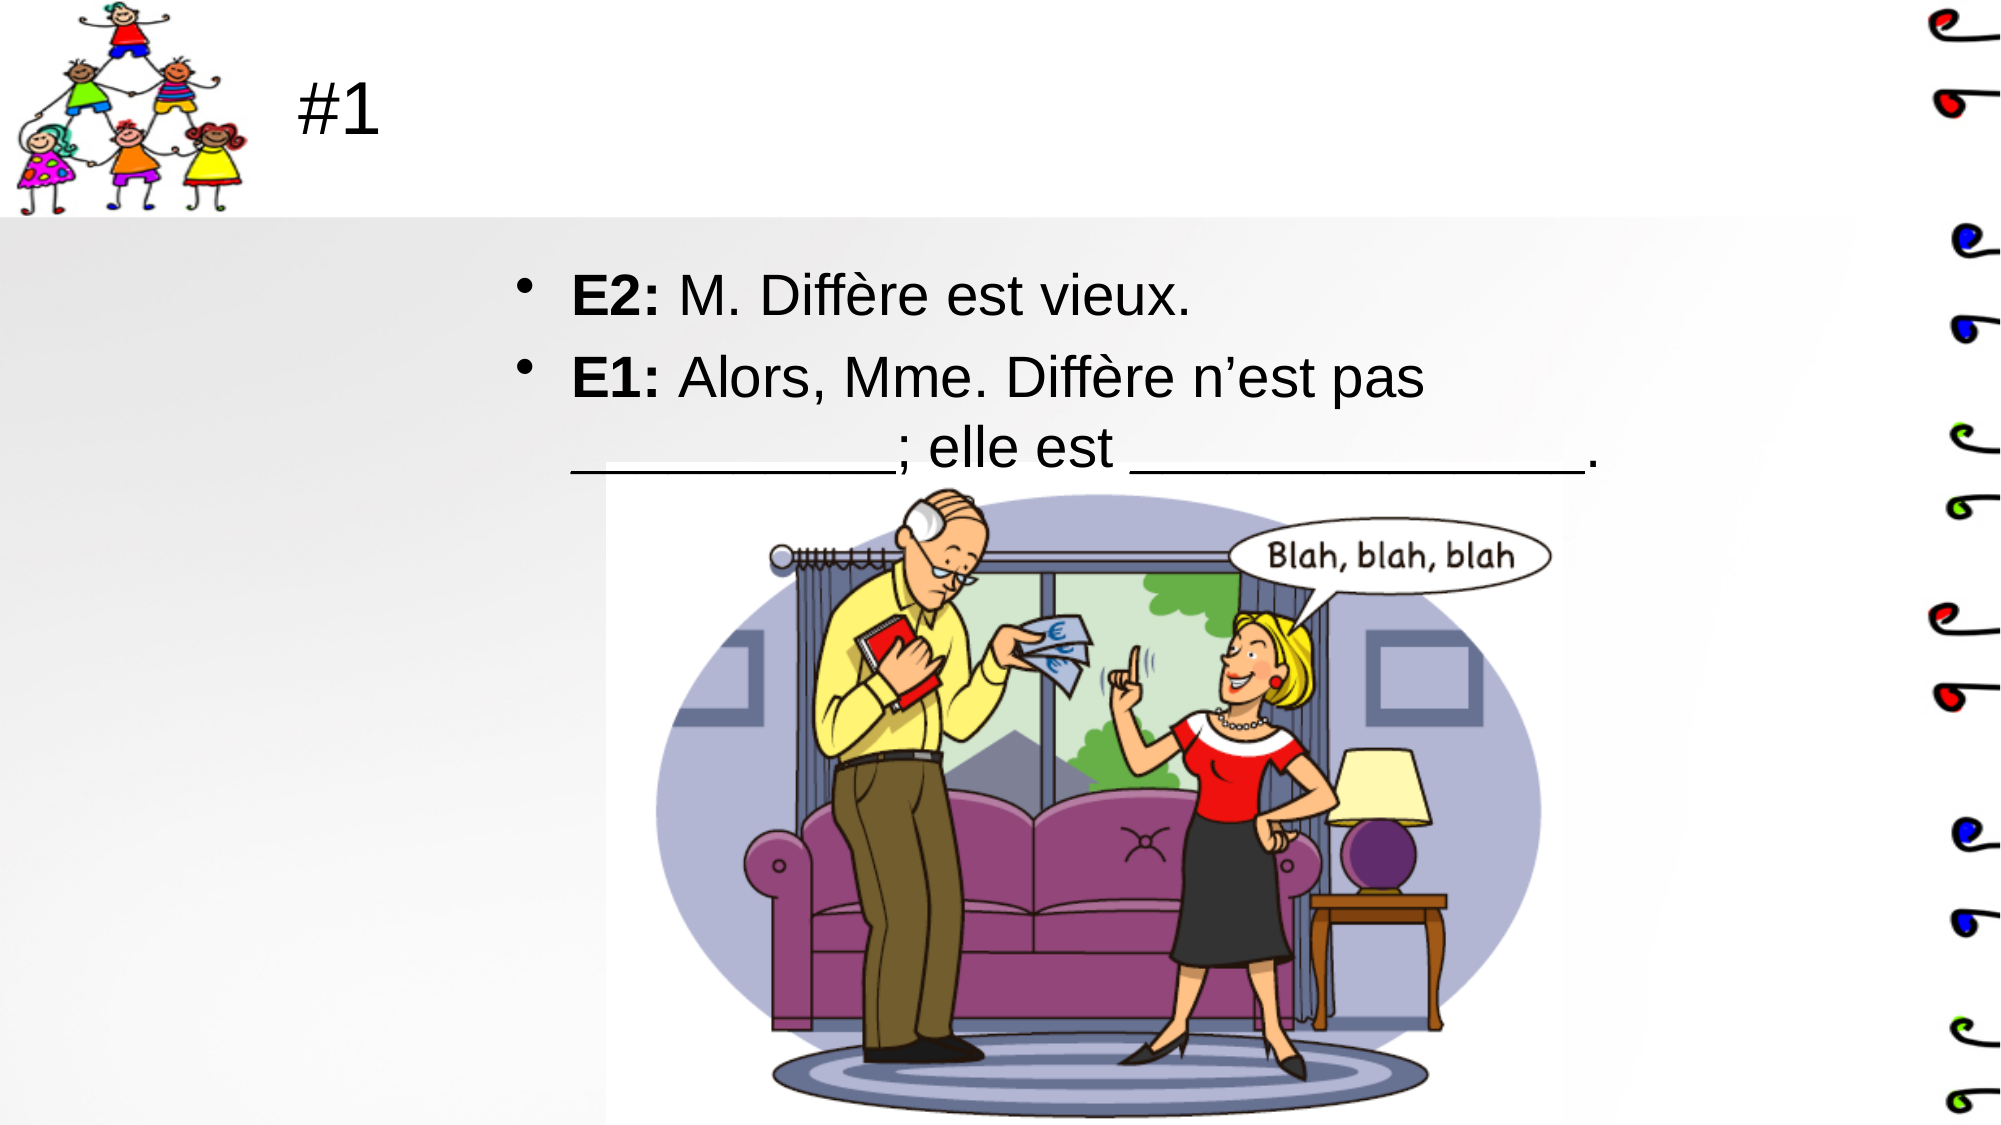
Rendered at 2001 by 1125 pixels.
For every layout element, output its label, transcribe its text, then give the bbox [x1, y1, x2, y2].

title #1 [283, 16, 1951, 192]
list E2: M. Diffère est vieux. E1: Alors, Mme. Diffère n’est pas __________; elle est ______________. [499, 249, 1713, 1088]
picture [0, 0, 2001, 1125]
